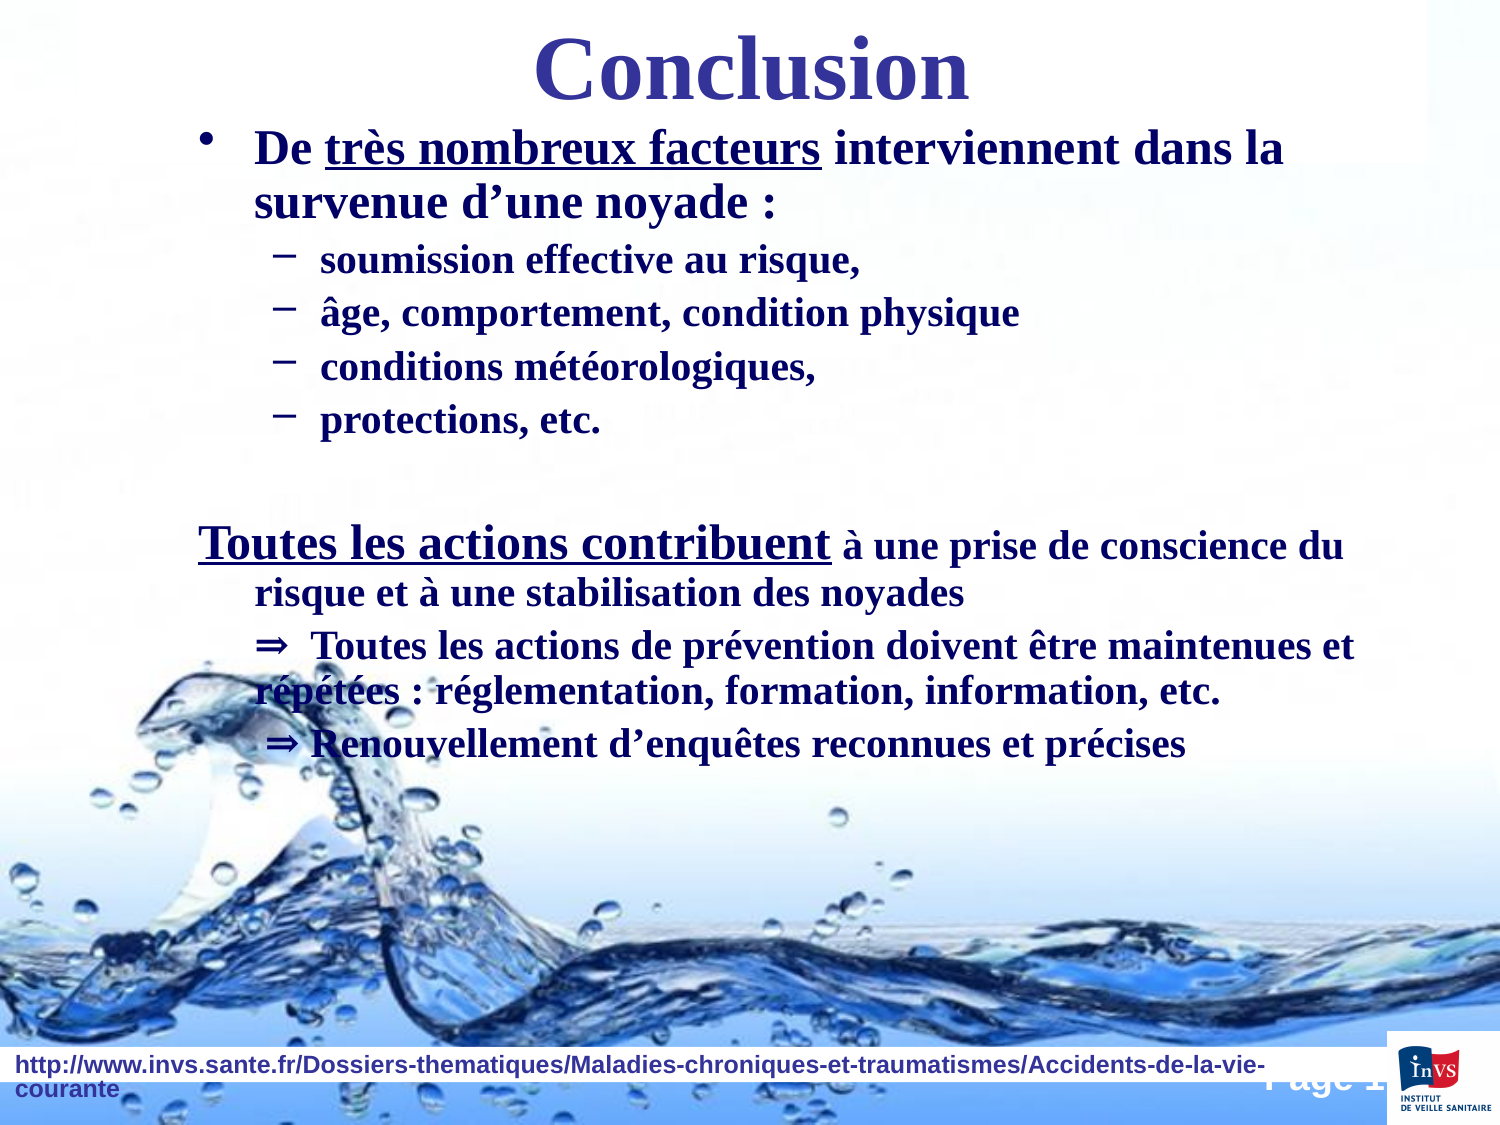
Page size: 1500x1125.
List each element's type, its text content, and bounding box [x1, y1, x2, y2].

picture [0, 0, 1500, 1046]
title Conclusion [76, 0, 1427, 163]
picture [0, 1083, 1387, 1125]
list De très nombreux facteurs interviennent dans la survenue d’une noyade : soumission effective au risque, âge, comportement, condition physique conditions météorologiques, protections, etc. Toutes les actions contribuent à une prise de conscience du risque et à une stabilisation des noyades ⇒ Toutes les actions de prévention doivent être maintenues et répétées : réglementation, formation, information, etc. ⇒ Renouvellement d’enquêtes reconnues et précises [183, 113, 1449, 846]
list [1387, 1030, 1500, 1125]
text_box http://www.invs.sante.fr/Dossiers-thematiques/Maladies-chroniques-et-traumatismes/Accidents-de-la-vie-courante [0, 1046, 1382, 1083]
